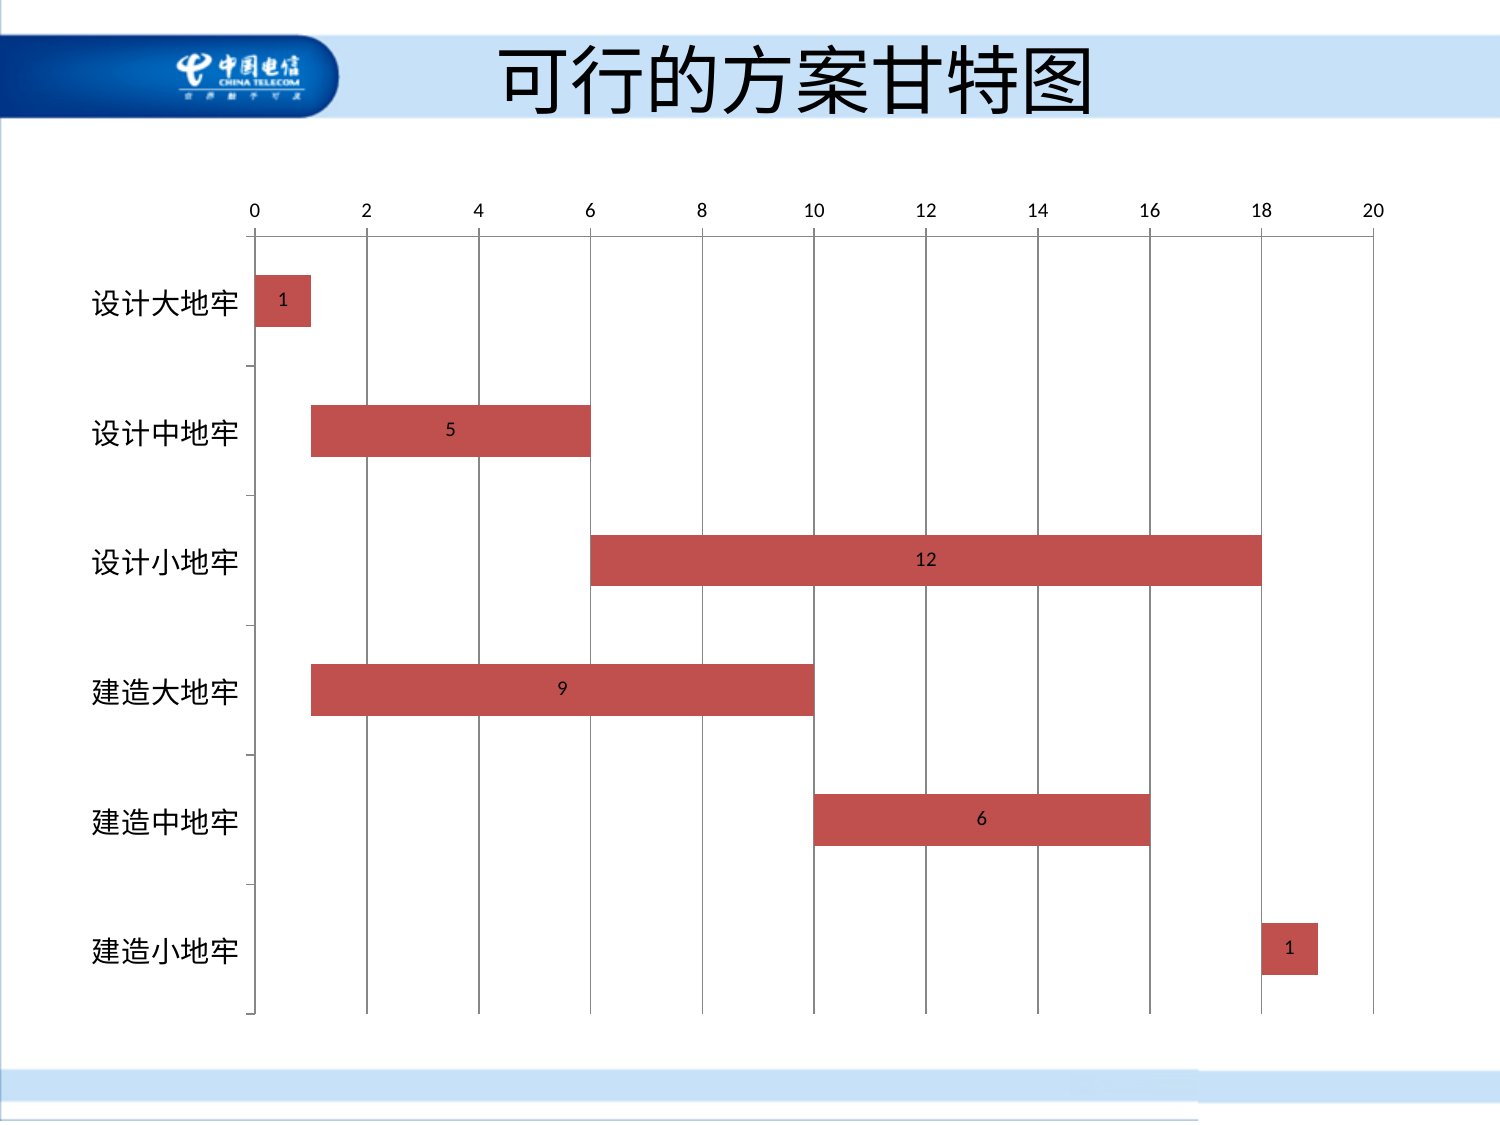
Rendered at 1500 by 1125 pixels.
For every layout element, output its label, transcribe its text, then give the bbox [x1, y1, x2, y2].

title 可行的方案甘特图 [120, 0, 1471, 173]
chart [64, 184, 1412, 1032]
picture [0, 0, 1500, 1121]
